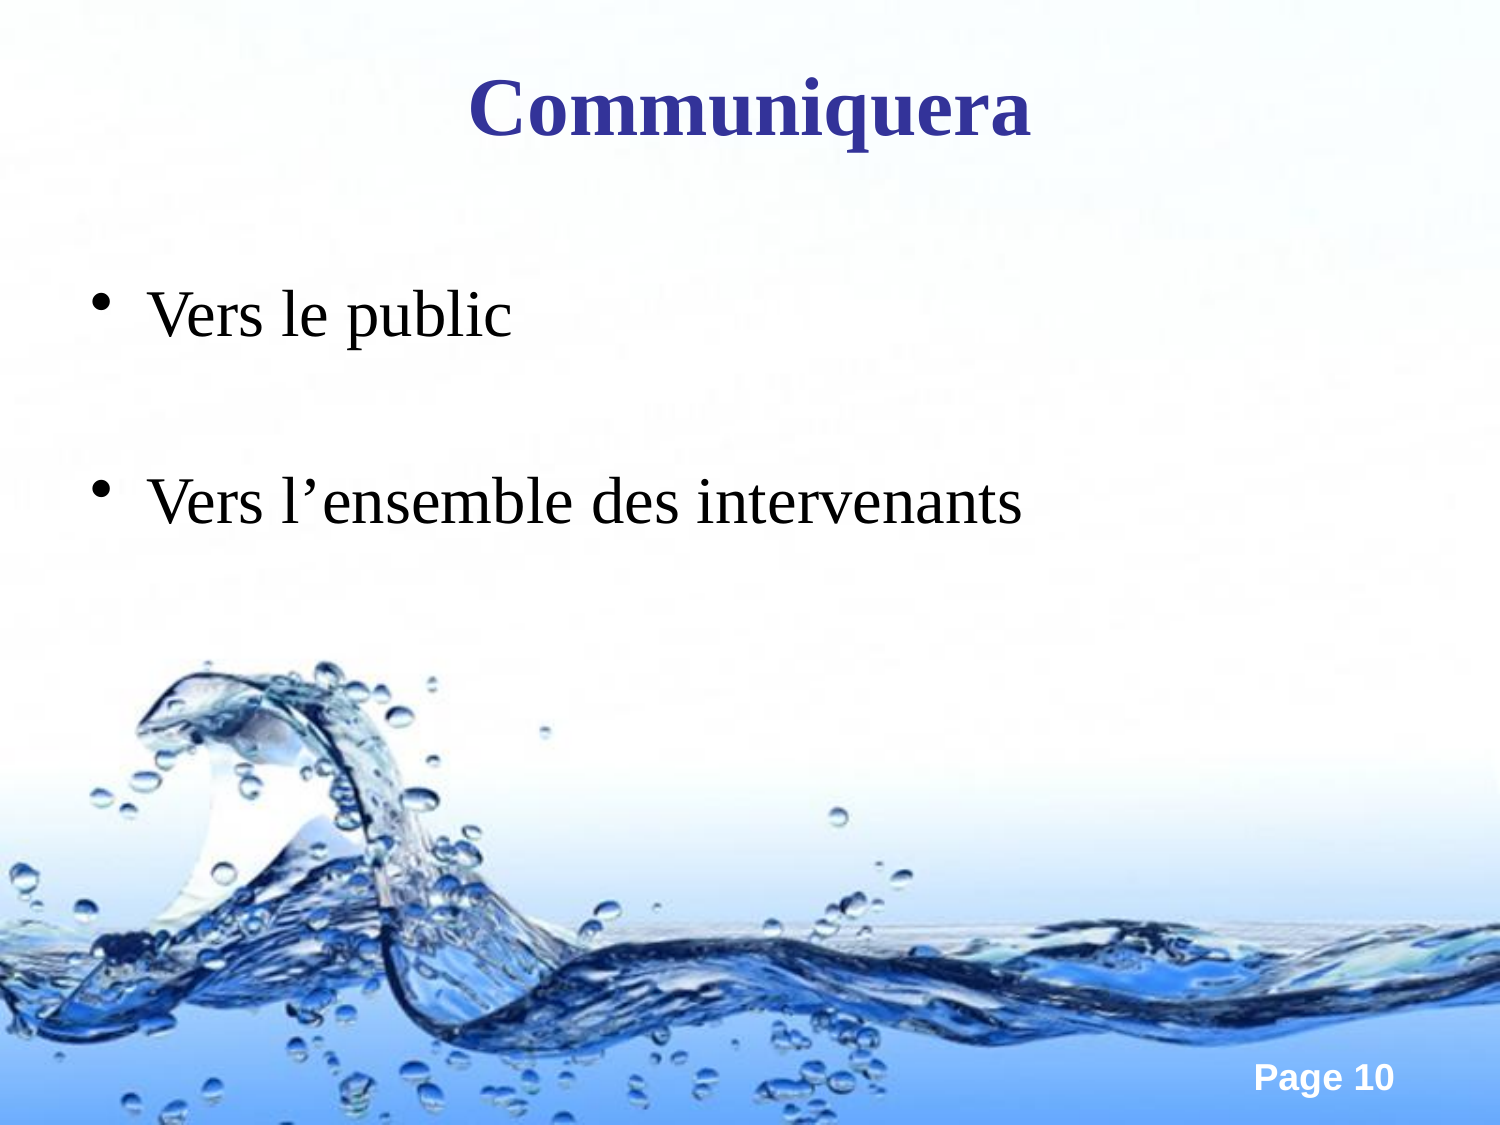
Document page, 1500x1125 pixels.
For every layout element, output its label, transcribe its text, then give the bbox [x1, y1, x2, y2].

picture [0, 0, 1500, 1125]
title Communiquera [75, 45, 1425, 233]
list Vers le public Vers l’ensemble des intervenants [75, 262, 1425, 1005]
